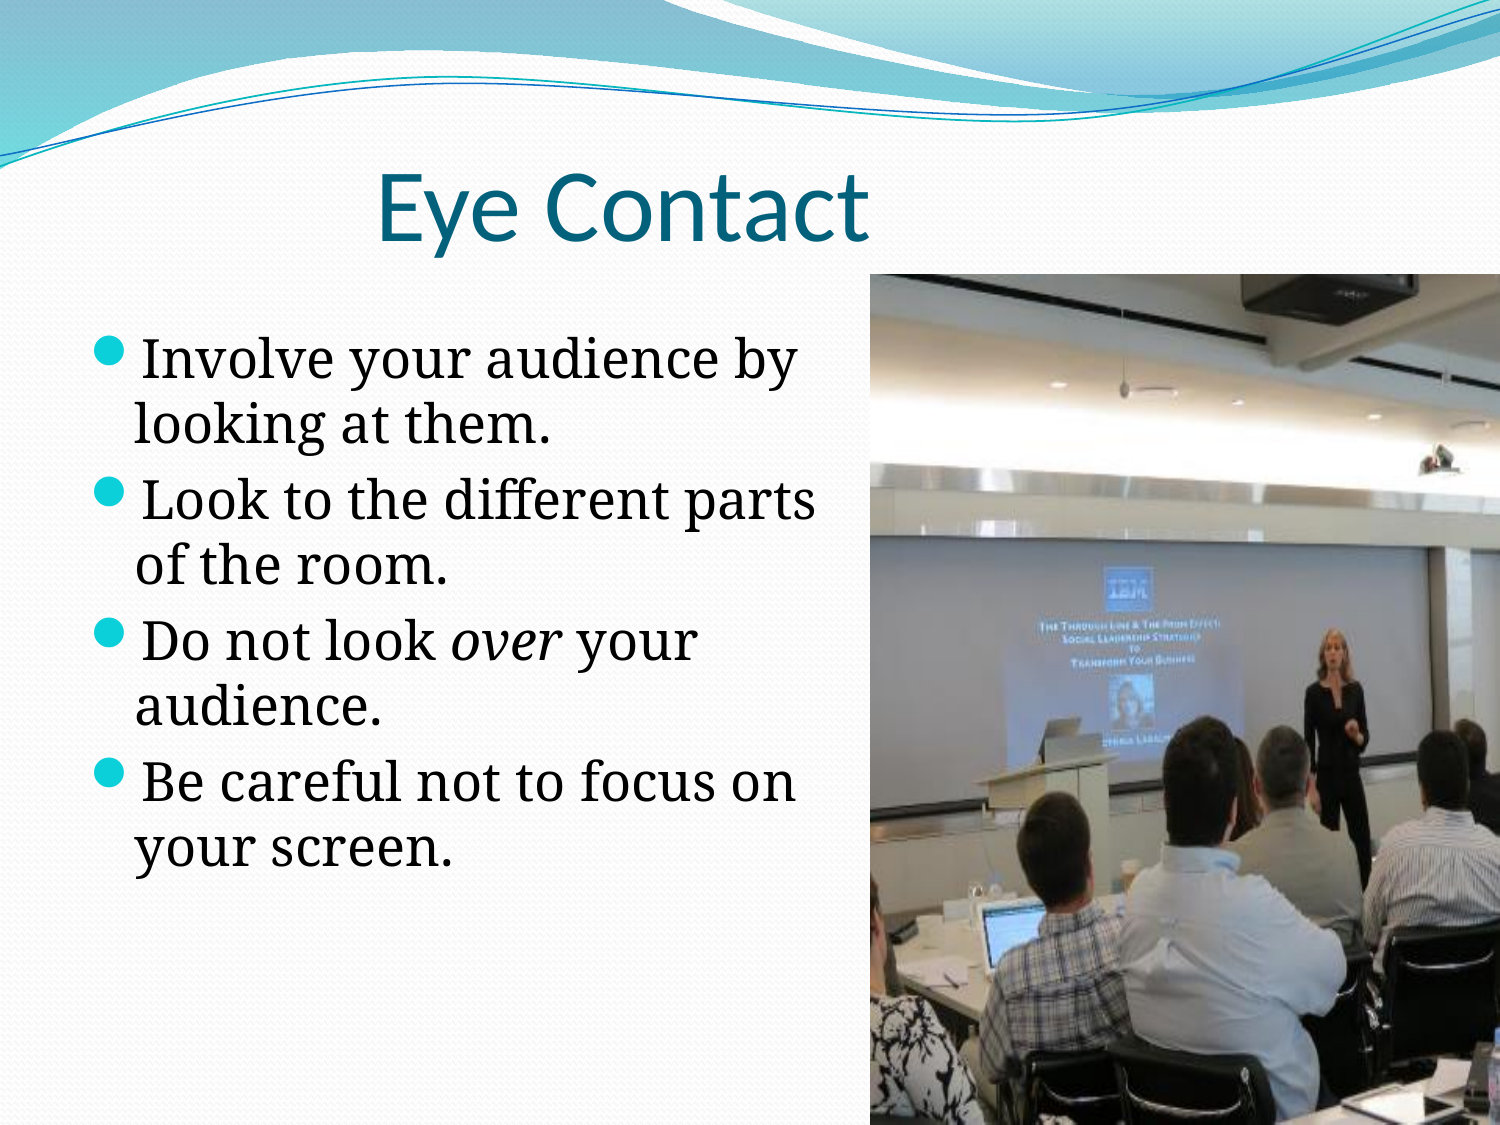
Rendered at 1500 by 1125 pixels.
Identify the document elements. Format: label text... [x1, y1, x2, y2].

list Involve your audience by looking at them. Look to the different parts of the room. Do not look over your audience. Be careful not to focus on your screen. [75, 317, 863, 1038]
picture [870, 274, 1500, 1125]
title Eye Contact [375, 75, 1500, 263]
